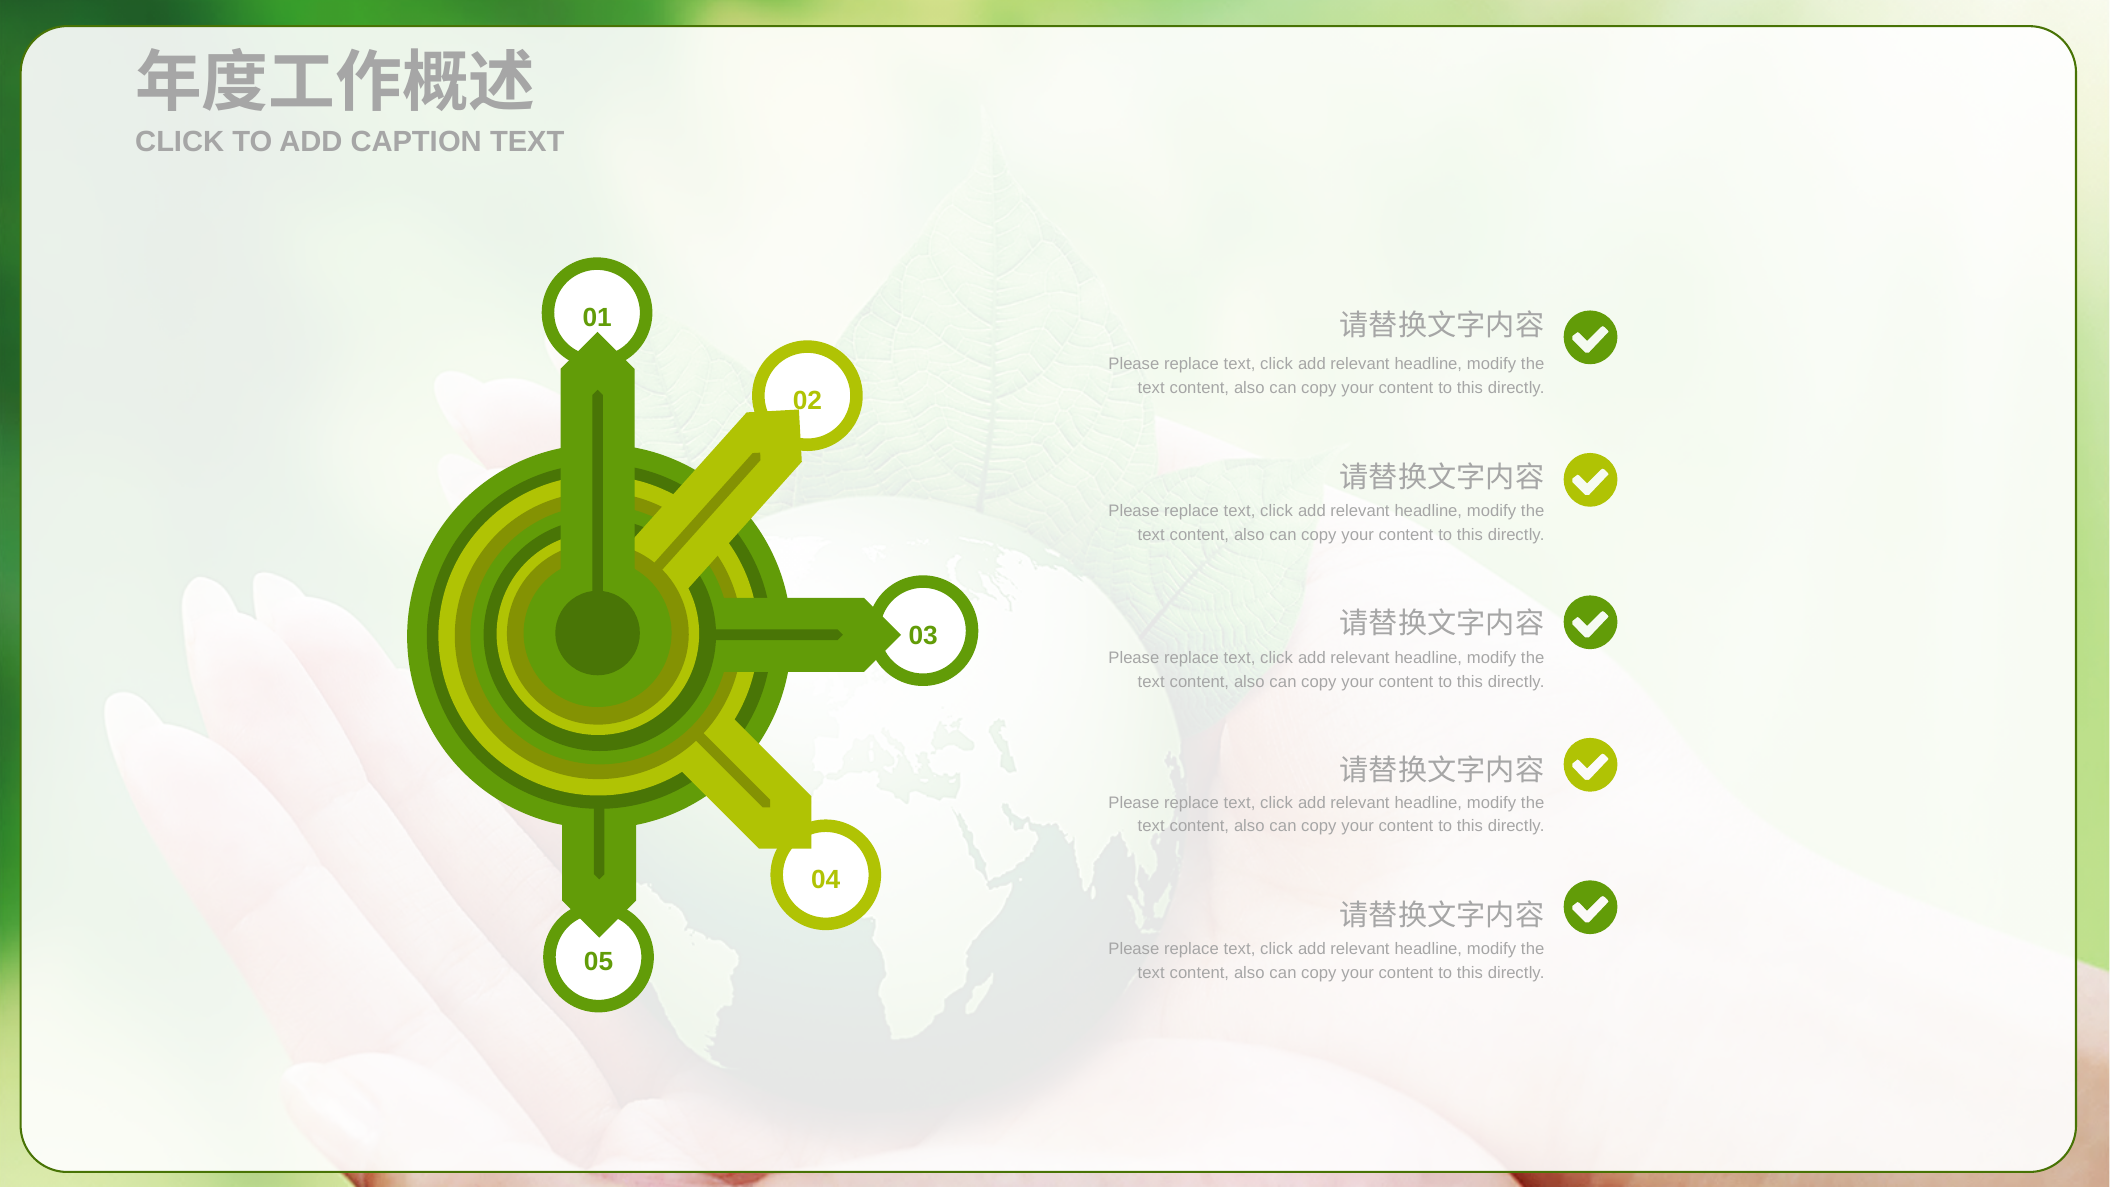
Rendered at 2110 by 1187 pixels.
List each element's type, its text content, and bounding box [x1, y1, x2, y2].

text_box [1091, 890, 1546, 981]
text_box 05 [548, 938, 649, 1008]
text_box 01 [546, 262, 648, 331]
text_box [488, 454, 809, 916]
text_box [523, 331, 672, 707]
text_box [1091, 599, 1546, 689]
text_box [1563, 310, 1618, 365]
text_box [1091, 452, 1546, 543]
text_box 04 [797, 824, 876, 925]
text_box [407, 444, 792, 938]
text_box [1563, 880, 1618, 935]
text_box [563, 357, 766, 761]
text_box [1563, 737, 1618, 792]
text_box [1091, 745, 1546, 834]
text_box 02 [766, 345, 858, 446]
text_box 03 [877, 580, 974, 681]
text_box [1091, 305, 1546, 396]
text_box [556, 419, 816, 851]
picture [0, 0, 2110, 1187]
text_box 年度工作概述 [135, 38, 596, 119]
text_box CLICK TO ADD CAPTION TEXT [135, 122, 596, 158]
text_box [1563, 452, 1618, 507]
text_box [1563, 595, 1618, 650]
